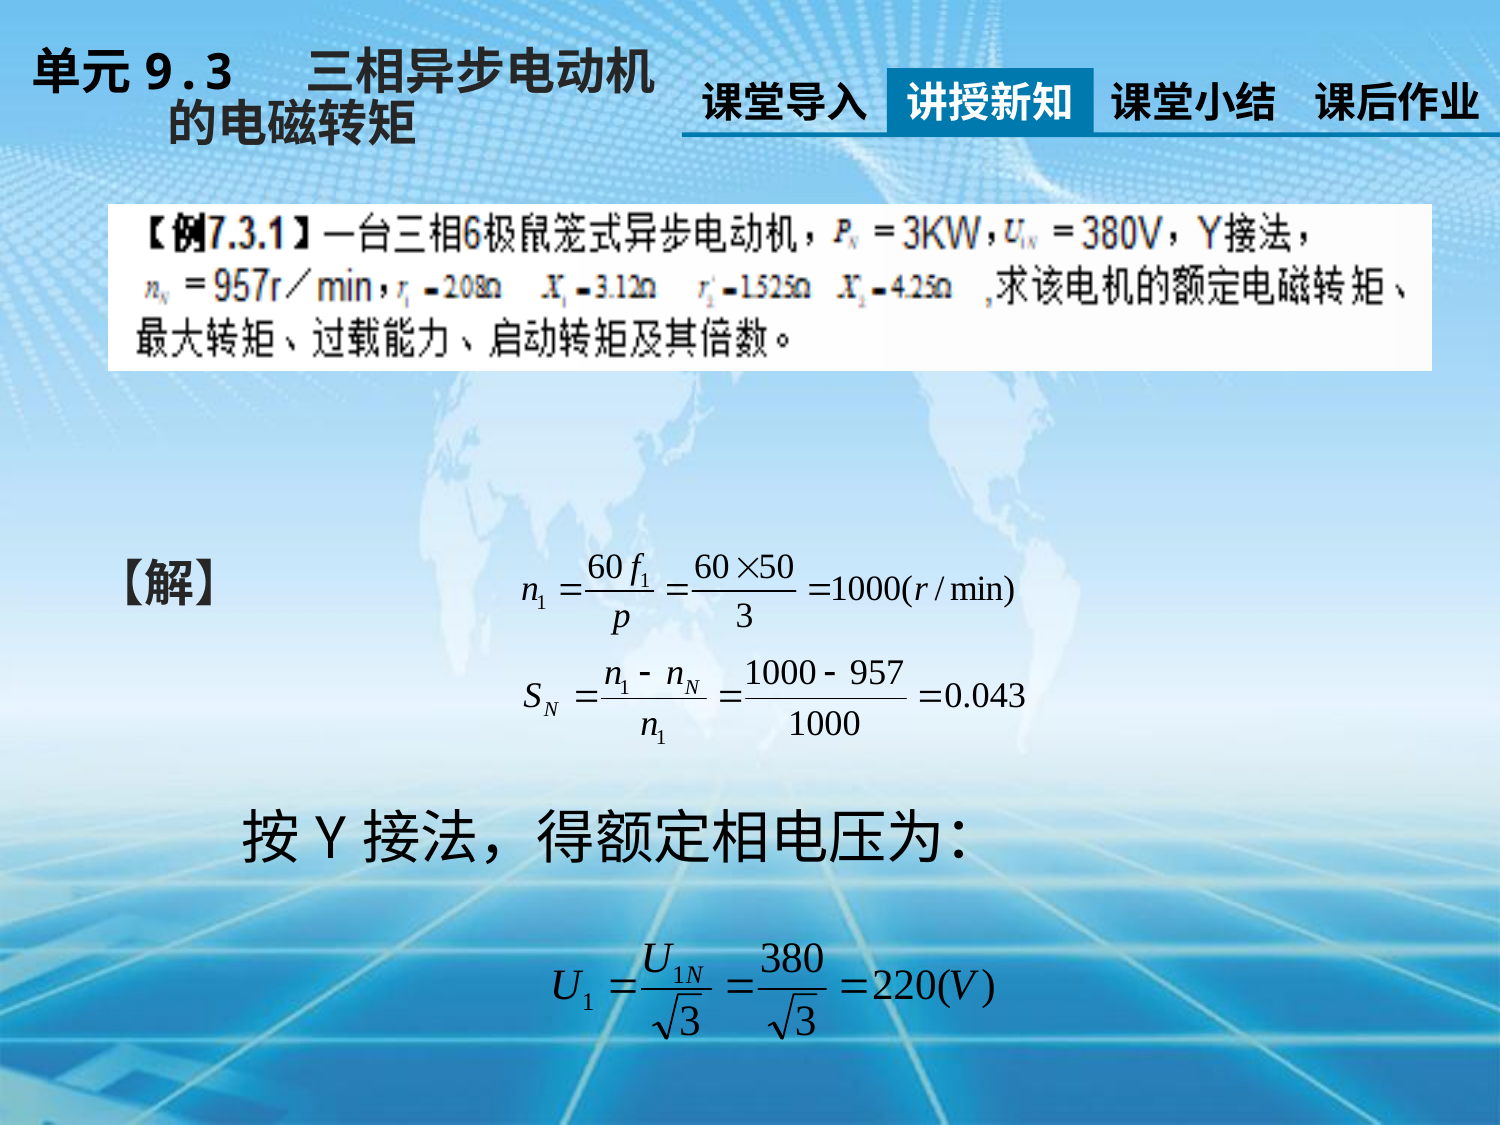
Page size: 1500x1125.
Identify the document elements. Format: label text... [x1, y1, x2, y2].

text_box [515, 543, 1024, 642]
text_box 按Y接法，得额定相电压为： [226, 792, 1018, 878]
text_box 【解】 [79, 544, 260, 619]
picture [0, 0, 1500, 1125]
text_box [547, 931, 1005, 1051]
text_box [16, 39, 1500, 160]
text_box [517, 650, 1032, 753]
